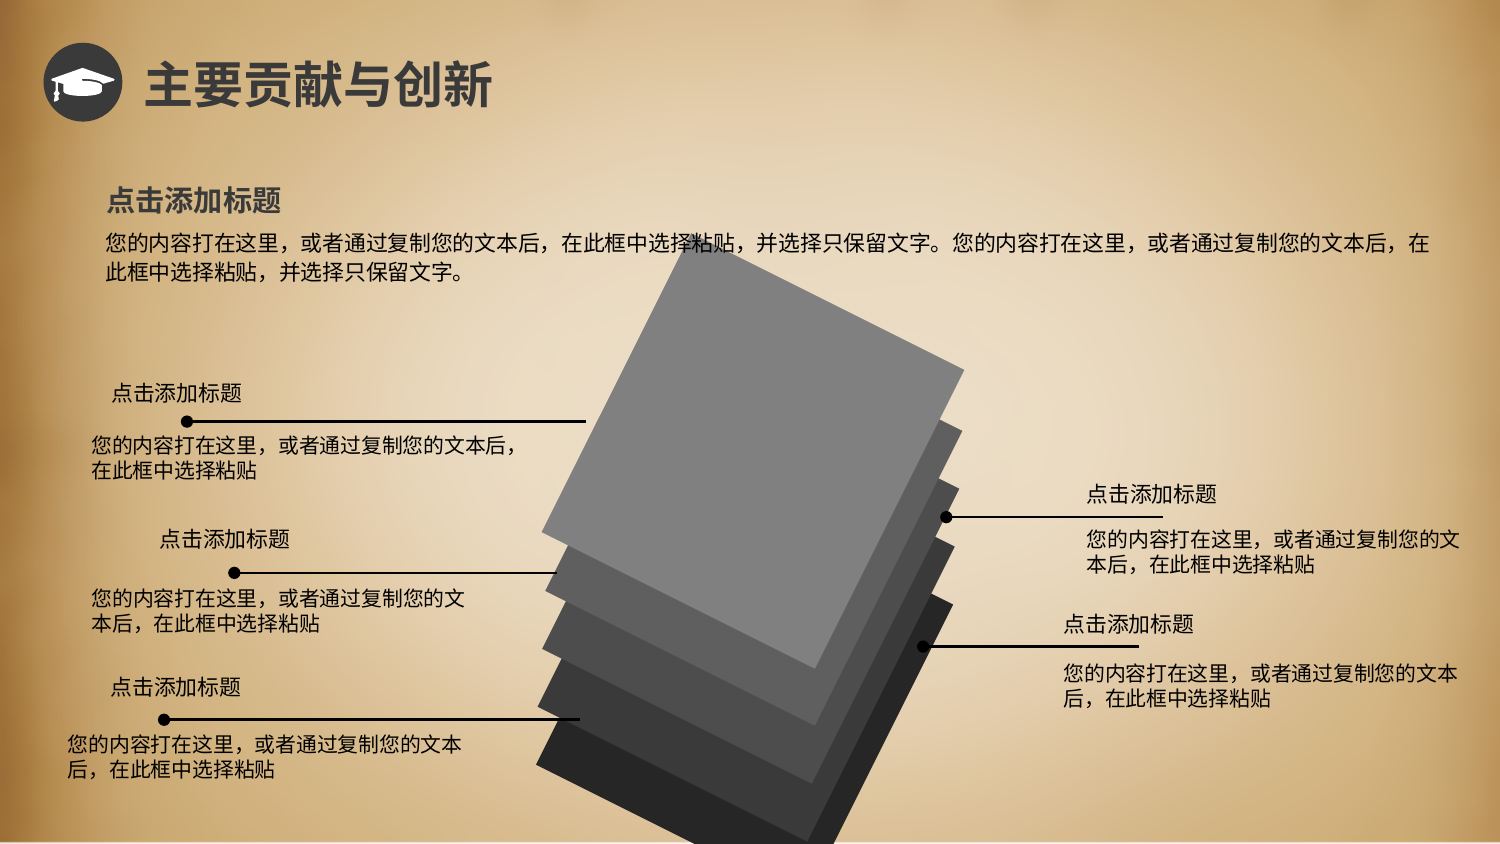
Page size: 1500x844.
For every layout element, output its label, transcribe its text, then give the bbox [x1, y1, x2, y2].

text_box 点击添加标题 [96, 665, 372, 707]
text_box [534, 593, 955, 844]
text_box 您的内容打在这里，或者通过复制您的文本后，在此框中选择粘贴 [53, 724, 483, 790]
text_box 点击添加标题 [145, 517, 396, 559]
text_box [543, 419, 964, 728]
text_box 您的内容打在这里，或者通过复制您的文本后，在此框中选择粘贴 [1072, 519, 1483, 585]
text_box 您的内容打在这里，或者通过复制您的文本后，在此框中选择粘贴 [76, 424, 548, 490]
text_box [540, 297, 966, 671]
picture [0, 0, 1500, 844]
text_box [540, 478, 961, 786]
text_box 主要贡献与创新 [128, 46, 530, 121]
text_box 点击添加标题 [1072, 473, 1376, 515]
text_box 您的内容打在这里，或者通过复制您的文本后，在此框中选择粘贴 [1048, 653, 1483, 719]
text_box 您的内容打在这里，或者通过复制您的文本后，在此框中选择粘贴 [76, 578, 484, 643]
text_box 点击添加标题 [1048, 603, 1331, 645]
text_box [44, 43, 122, 121]
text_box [90, 174, 1447, 297]
text_box 点击添加标题 [96, 372, 372, 414]
text_box [536, 536, 957, 843]
